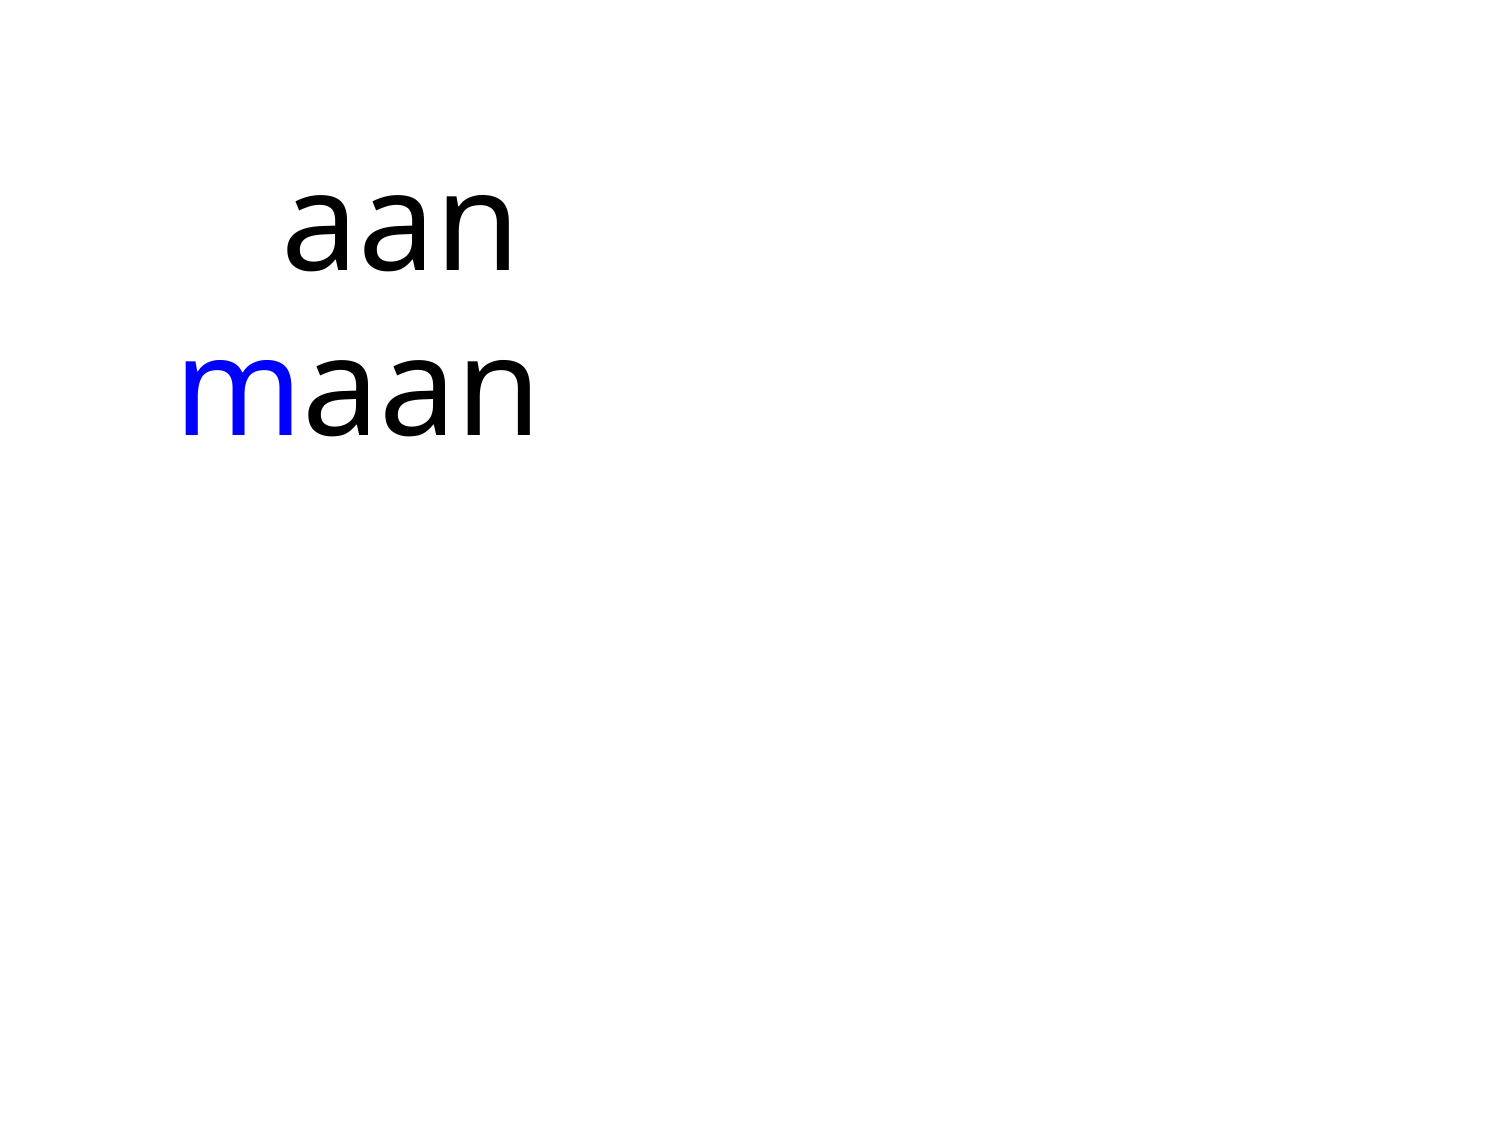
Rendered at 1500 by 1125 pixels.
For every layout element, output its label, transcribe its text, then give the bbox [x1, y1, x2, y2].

text_box aan [159, 125, 668, 306]
text_box maan [159, 290, 621, 471]
